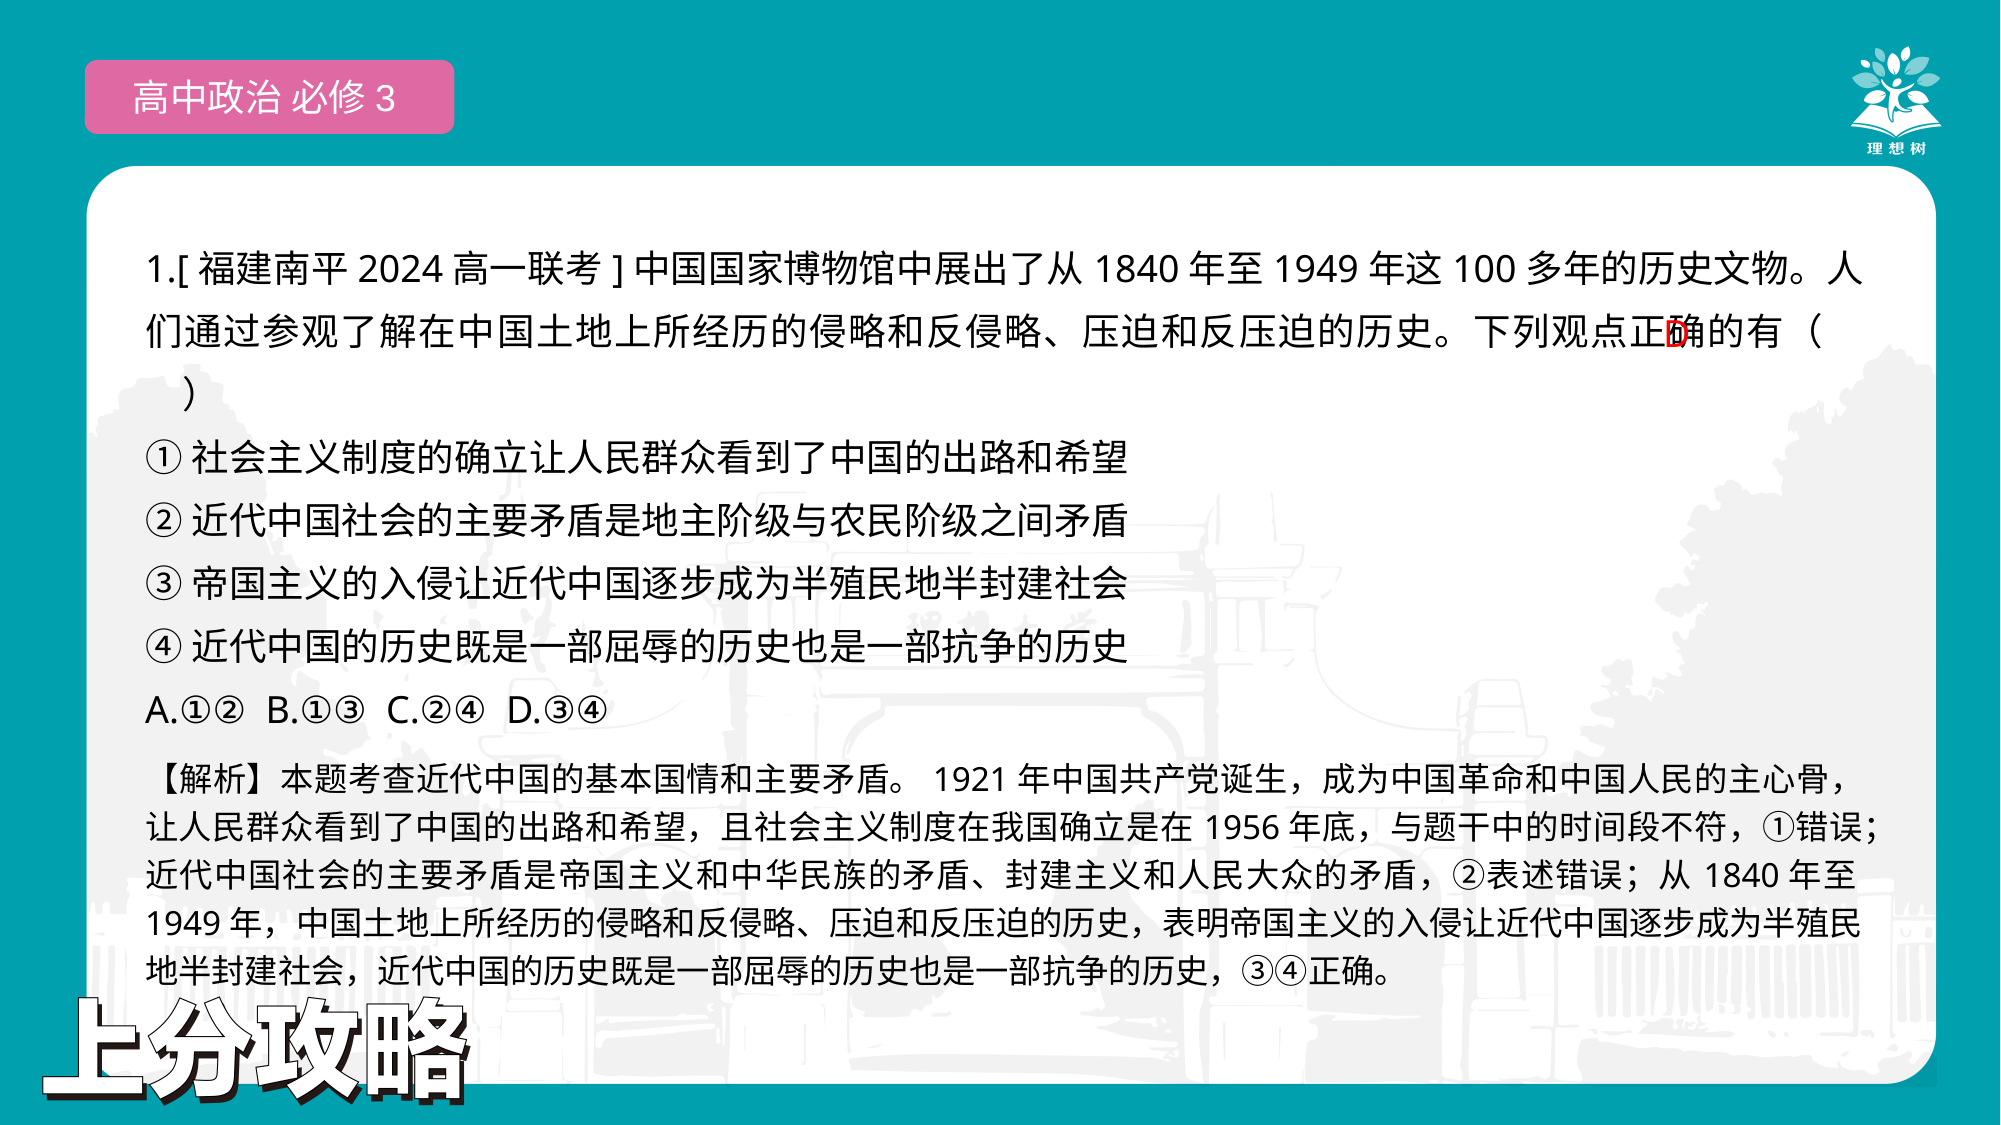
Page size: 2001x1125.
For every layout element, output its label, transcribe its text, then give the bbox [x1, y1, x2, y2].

text_box 1.[福建南平2024高一联考]中国国家博物馆中展出了从1840年至1949年这100多年的历史文物。人们通过参观了解在中国土地上所经历的侵略和反侵略、压迫和反压迫的历史。下列观点正确的有（ ） ①社会主义制度的确立让人民群众看到了中国的出路和希望 ②近代中国社会的主要矛盾是地主阶级与农民阶级之间矛盾 ③帝国主义的入侵让近代中国逐步成为半殖民地半封建社会 ④近代中国的历史既是一部屈辱的历史也是一部抗争的历史 A.①② B.①③ C.②④ D.③④ [130, 219, 1880, 739]
text_box D [1638, 280, 1756, 363]
picture [0, 0, 2001, 1125]
text_box 【解析】本题考查近代中国的基本国情和主要矛盾。1921年中国共产党诞生，成为中国革命和中国人民的主心骨，让人民群众看到了中国的出路和希望，且社会主义制度在我国确立是在1956年底，与题干中的时间段不符，①错误；近代中国社会的主要矛盾是帝国主义和中华民族的矛盾、封建主义和人民大众的矛盾，②表述错误；从1840年至1949年，中国土地上所经历的侵略和反侵略、压迫和反压迫的历史，表明帝国主义的入侵让近代中国逐步成为半殖民地半封建社会，近代中国的历史既是一部屈辱的历史也是一部抗争的历史，③④正确。 [130, 742, 1880, 997]
text_box 高中政治 必修3 [83, 58, 456, 135]
